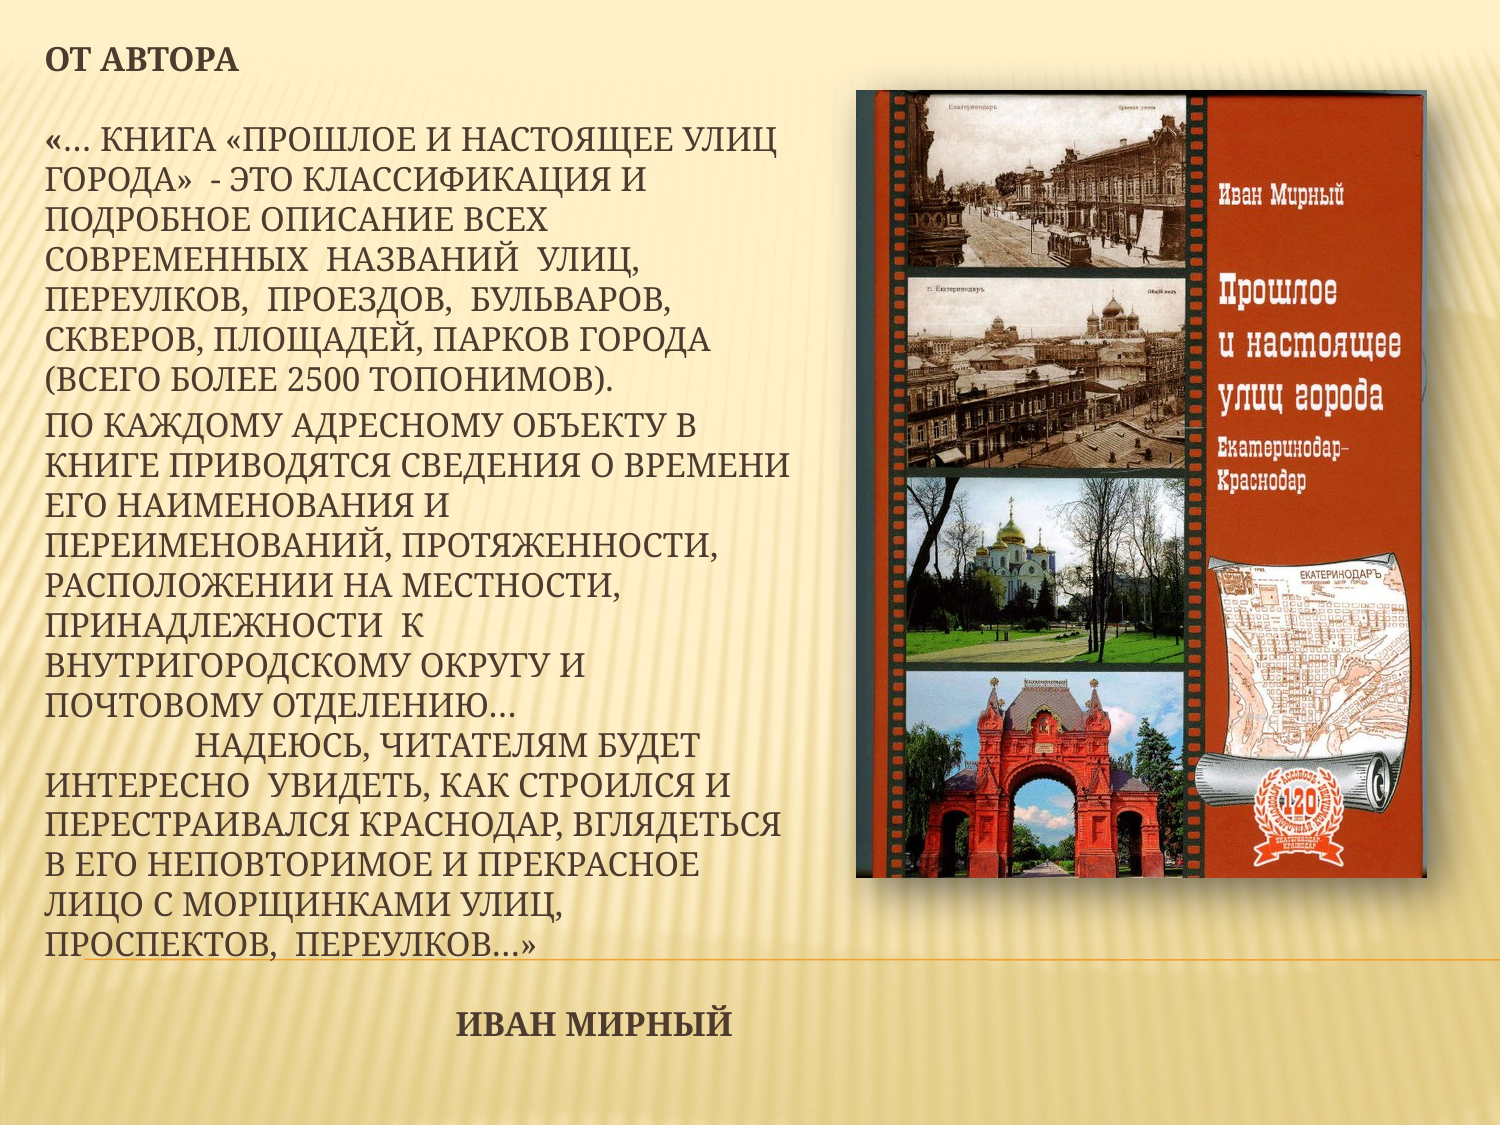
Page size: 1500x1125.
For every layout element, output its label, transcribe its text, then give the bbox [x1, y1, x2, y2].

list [855, 89, 1427, 878]
list От автора «… Книга «Прошлое и настоящее улиц города» - это классификация и подробное описание всех современных названий улиц, переулков, проездов, бульваров, скверов, площадей, парков города (всего более 2500 топонимов). По каждому адресному объекту в книге приводятся сведения о времени его наименования и переименований, протяженности, расположении на местности, принадлежности к внутригородскому округу и почтовому отделению… Надеюсь, читателям будет интересно увидеть, как строился и перестраивался Краснодар, вглядеться в его неповторимое и прекрасное лицо с морщинками улиц, проспектов, переулков…» Иван Мирный [29, 30, 810, 1095]
